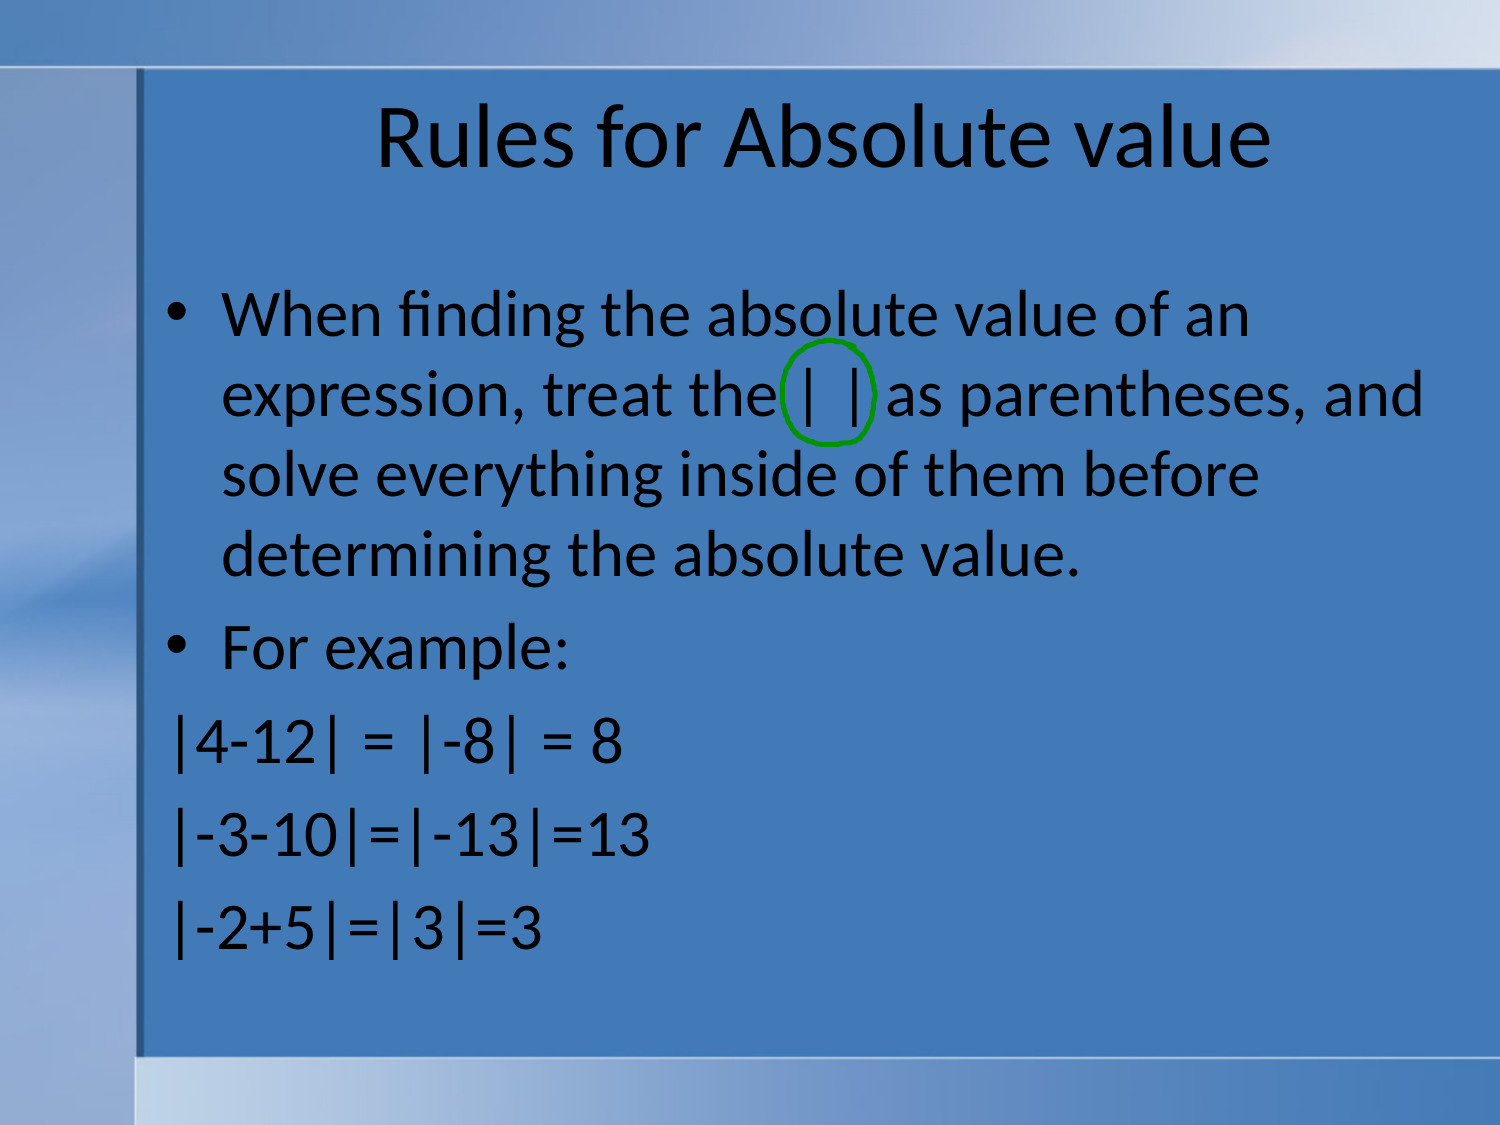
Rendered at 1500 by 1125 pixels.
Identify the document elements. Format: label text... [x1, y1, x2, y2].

title Rules for Absolute value [150, 37, 1500, 225]
list When finding the absolute value of an expression, treat the | | as parentheses, and solve everything inside of them before determining the absolute value. For example: |4-12| = |-8| = 8 |-3-10|=|-13|=13 |-2+5|=|3|=3 [150, 262, 1500, 1005]
picture [0, 0, 1500, 1125]
text_box [781, 339, 876, 446]
